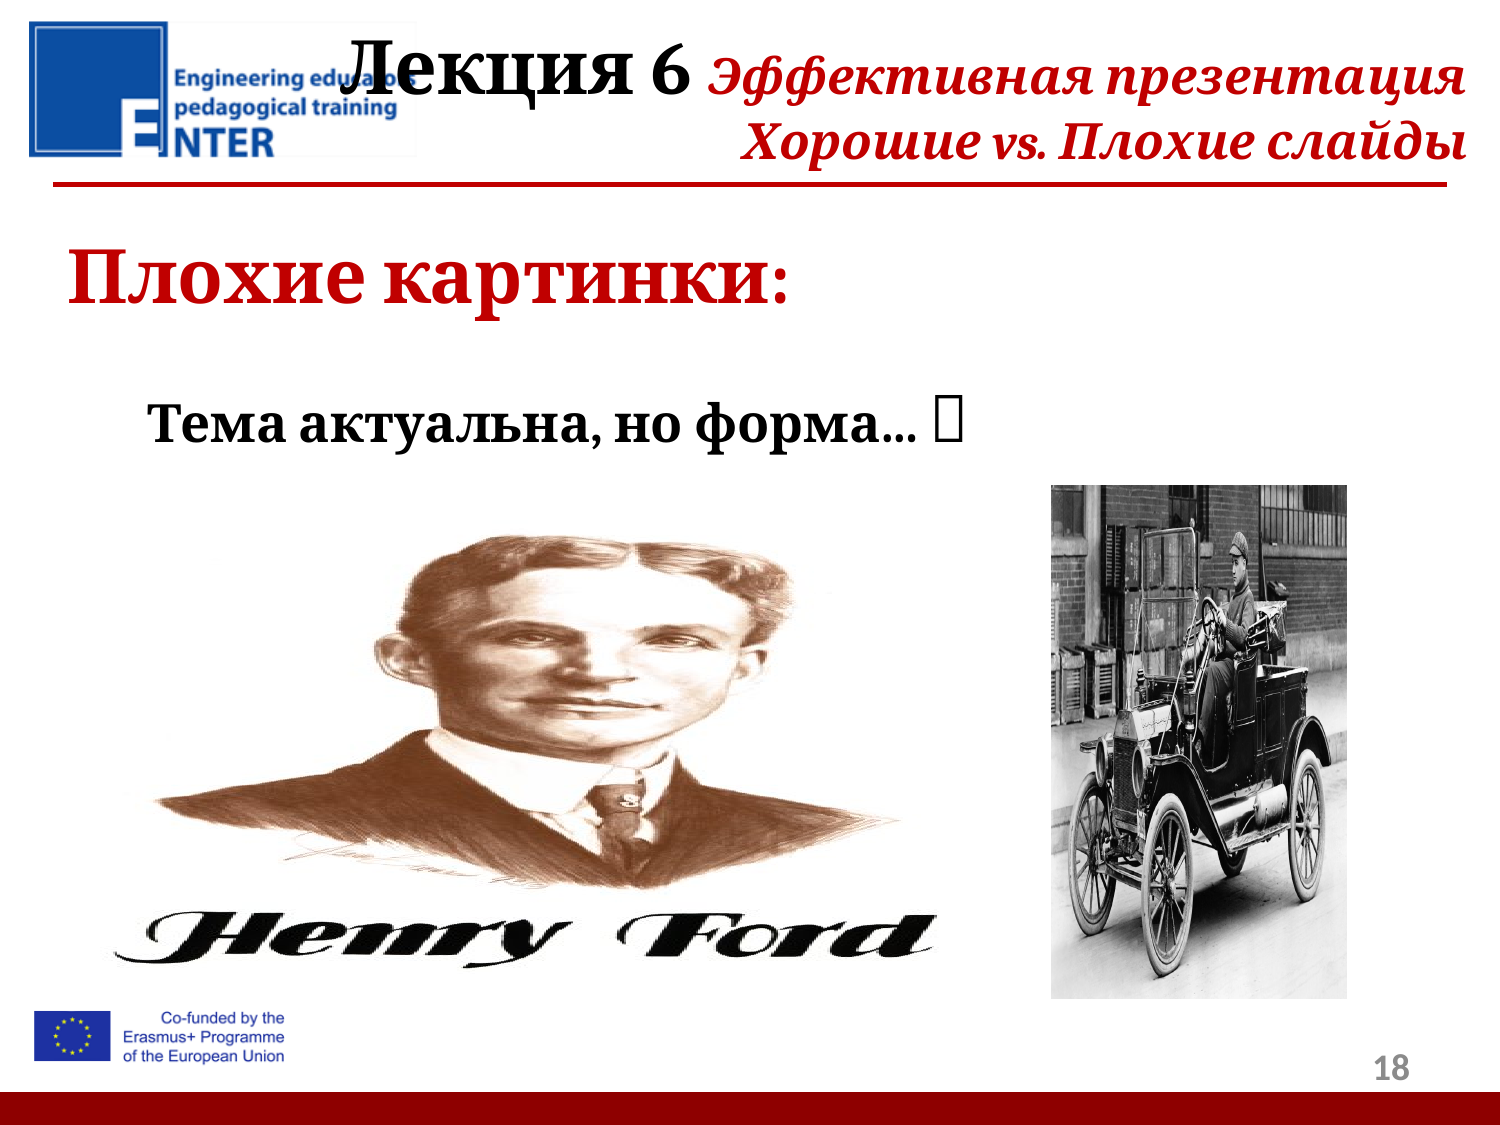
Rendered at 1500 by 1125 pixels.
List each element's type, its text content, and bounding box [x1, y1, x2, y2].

text_box Тема актуальна, но форма...  [132, 369, 1446, 982]
picture [29, 986, 285, 1084]
picture [100, 520, 993, 974]
slide_number 18 [1074, 1035, 1425, 1095]
text_box Плохие картинки: [52, 220, 1447, 326]
picture [1051, 484, 1348, 999]
text_box [0, 1092, 1500, 1125]
text_box Лекция 6 Эффективная презентация Хорошие vs. Плохие слайды [230, 12, 1483, 178]
picture [29, 17, 418, 162]
